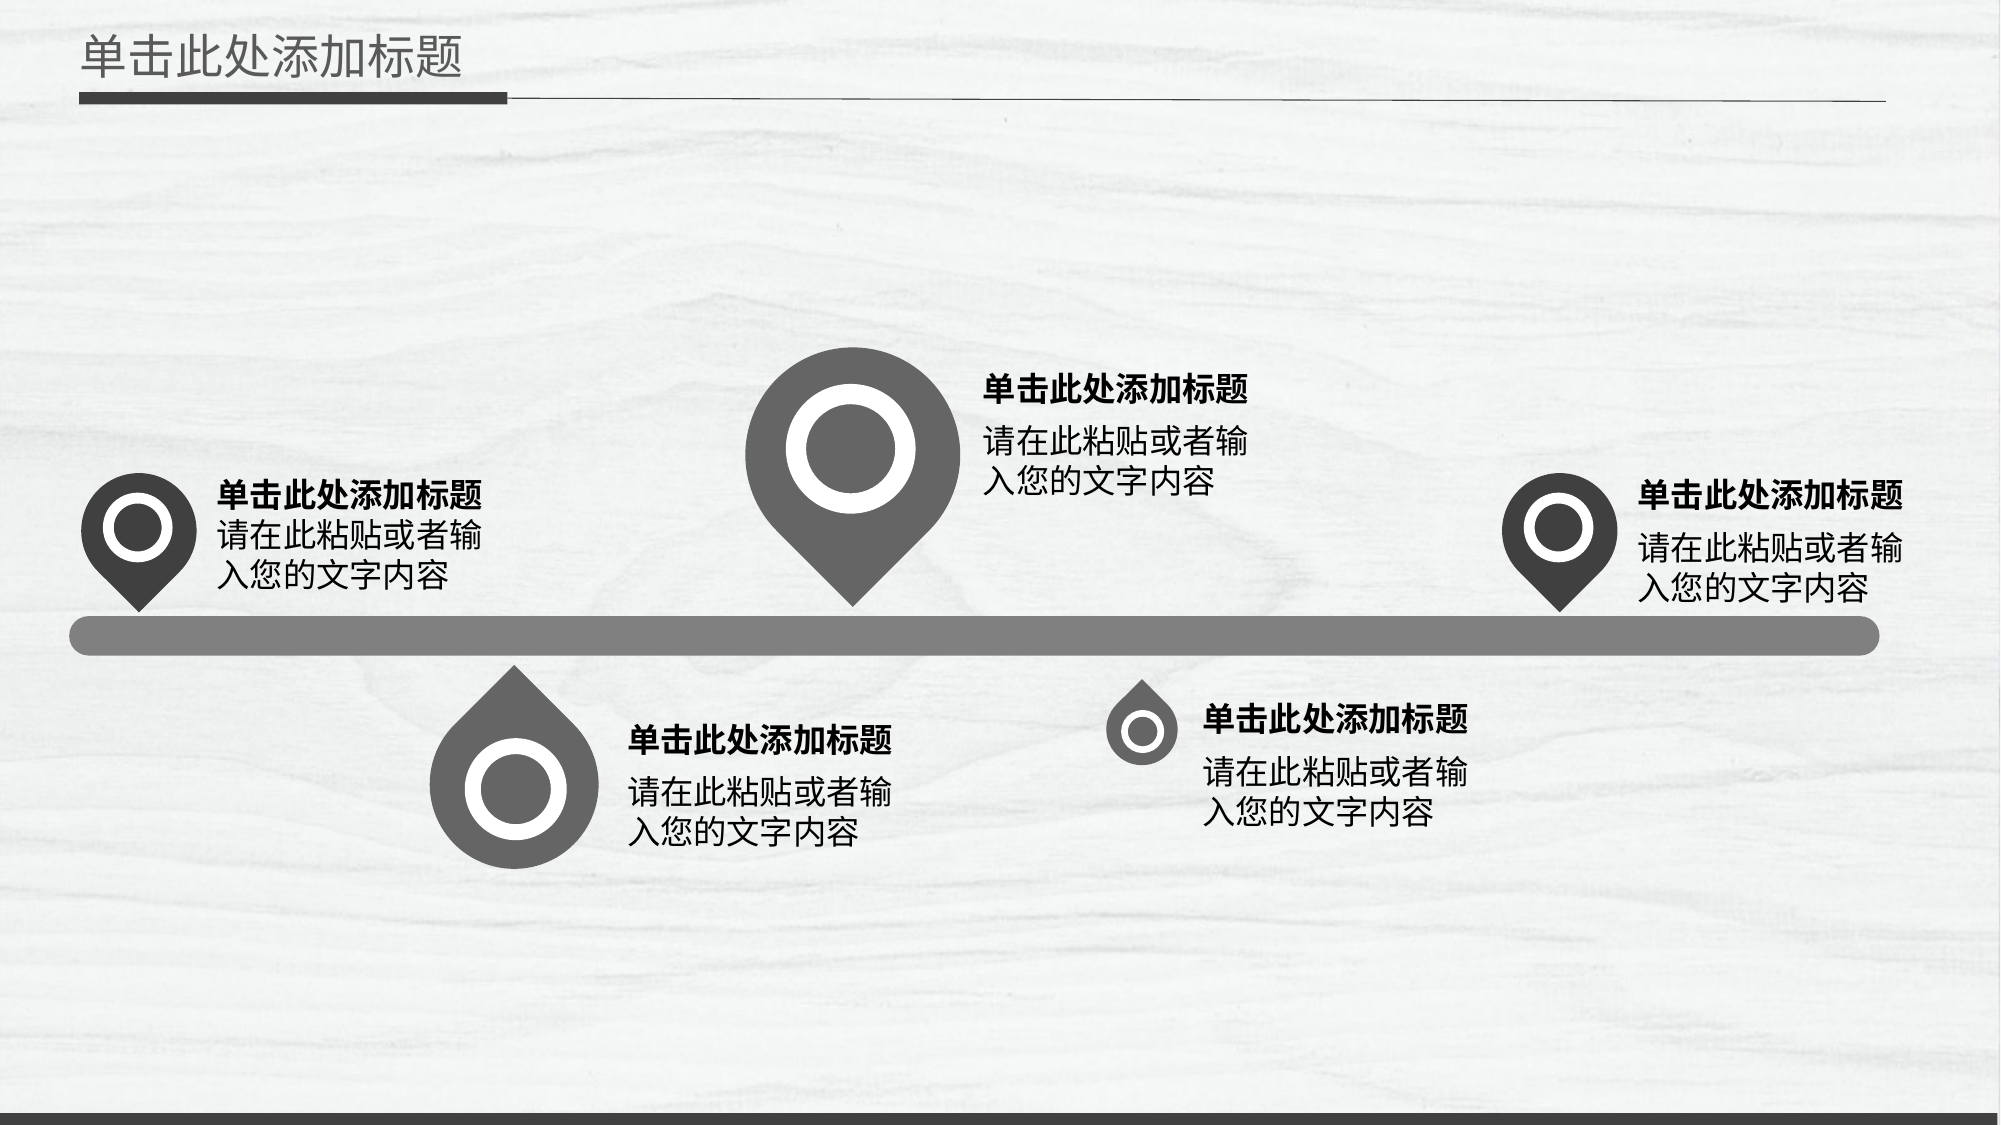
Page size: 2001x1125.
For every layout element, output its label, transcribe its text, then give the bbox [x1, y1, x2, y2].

text_box 单击此处添加标题请在此粘贴或者输入您的文字内容 [202, 467, 515, 602]
text_box [68, 615, 1881, 657]
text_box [745, 347, 961, 563]
text_box 单击此处添加标题 请在此粘贴或者输入您的文字内容 [1622, 467, 1935, 615]
text_box 单击此处添加标题 请在此粘贴或者输入您的文字内容 [1187, 691, 1500, 839]
text_box 单击此处添加标题 请在此粘贴或者输入您的文字内容 [968, 360, 1281, 508]
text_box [429, 699, 599, 869]
text_box [78, 95, 508, 105]
text_box 单击此处添加标题 请在此粘贴或者输入您的文字内容 [612, 711, 925, 859]
text_box 单击此处添加标题 [64, 15, 522, 95]
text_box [81, 472, 197, 589]
text_box [0, 1112, 1998, 1125]
picture [0, 0, 2001, 1125]
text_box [1501, 472, 1618, 589]
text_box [1106, 693, 1178, 766]
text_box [507, 98, 1886, 102]
